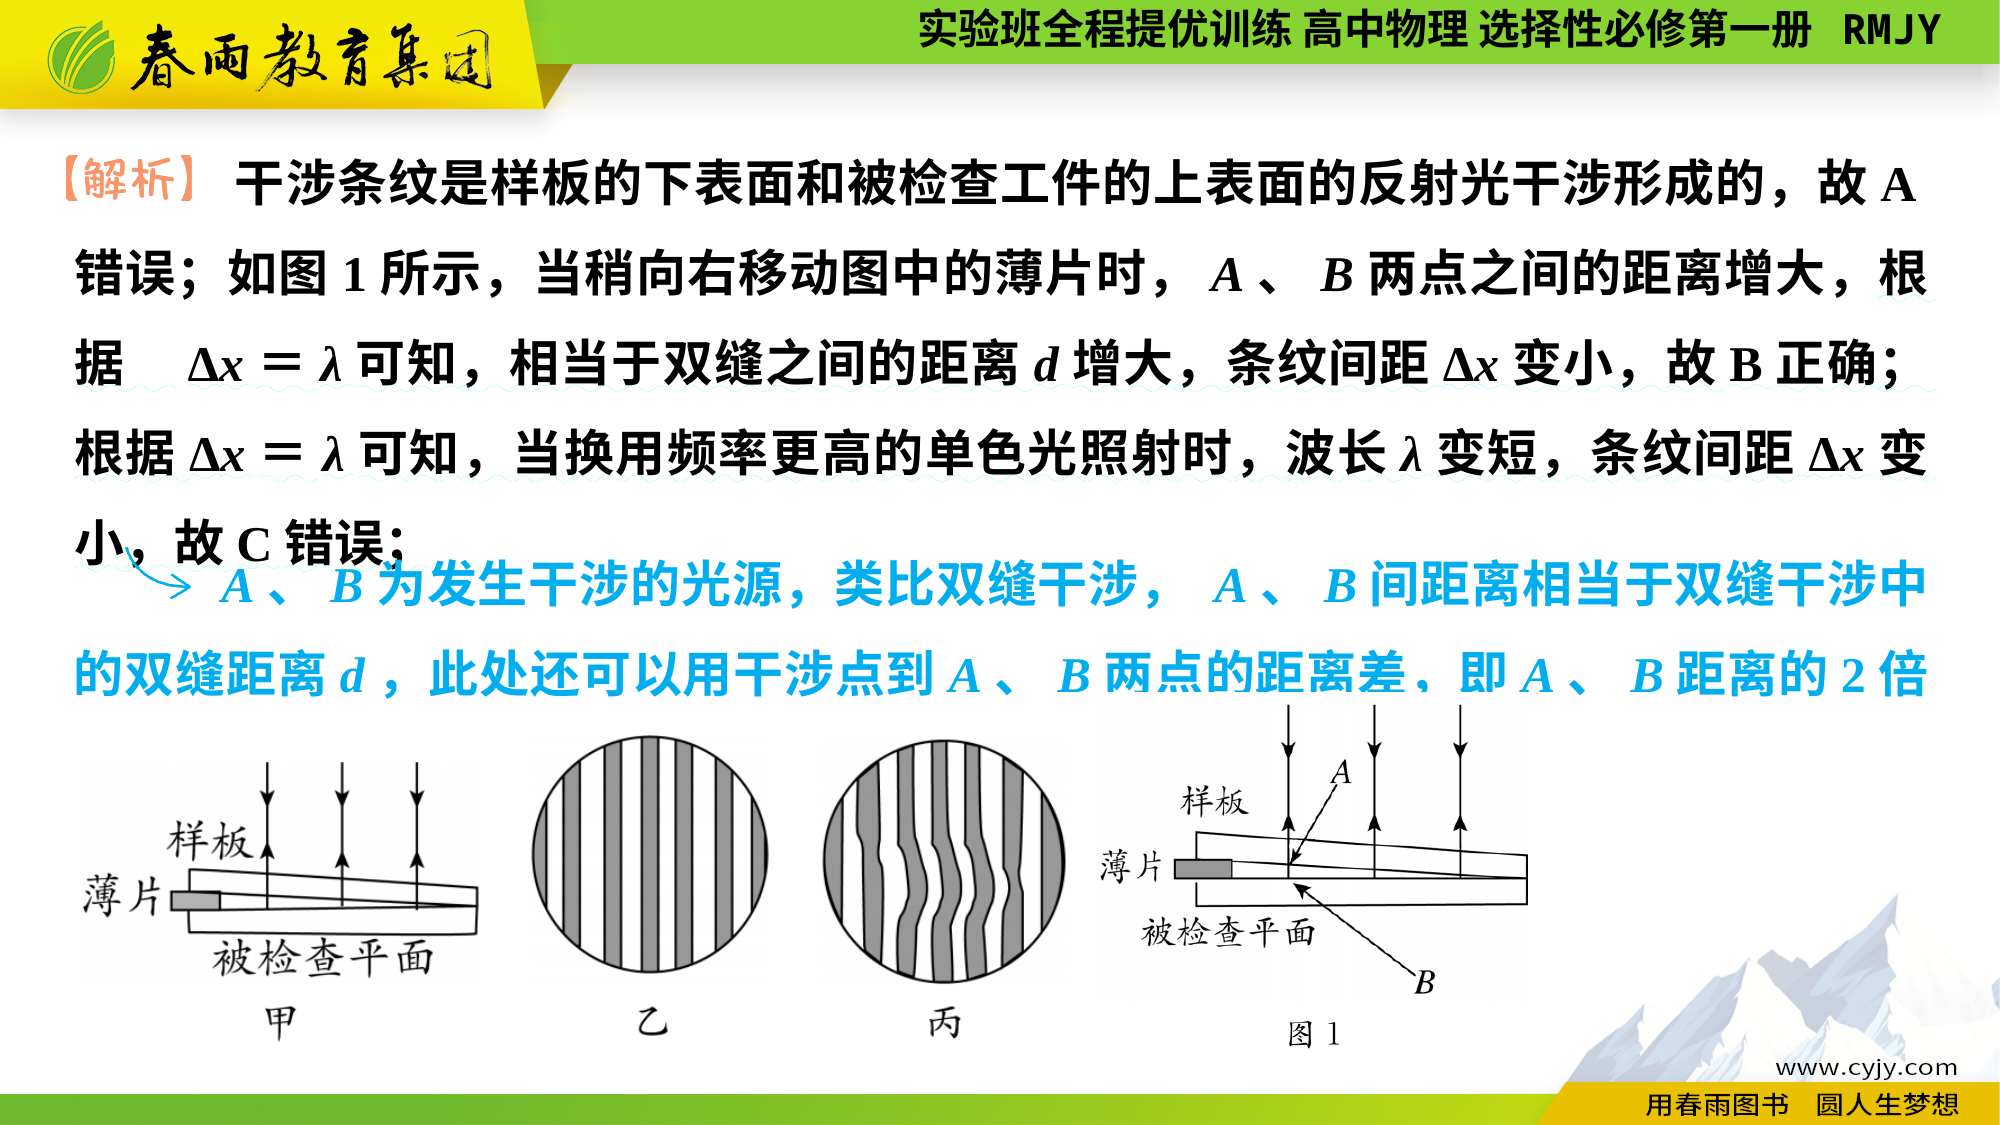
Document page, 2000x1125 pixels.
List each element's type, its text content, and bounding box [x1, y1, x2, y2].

text_box A、B为发生干涉的光源，类比双缝干涉， A、B间距离相当于双缝干涉中的双缝距离d，此处还可以用干涉点到A、B两点的距离差，即A、B距离的2倍表述. [59, 515, 1944, 800]
picture [0, 0, 2000, 1125]
